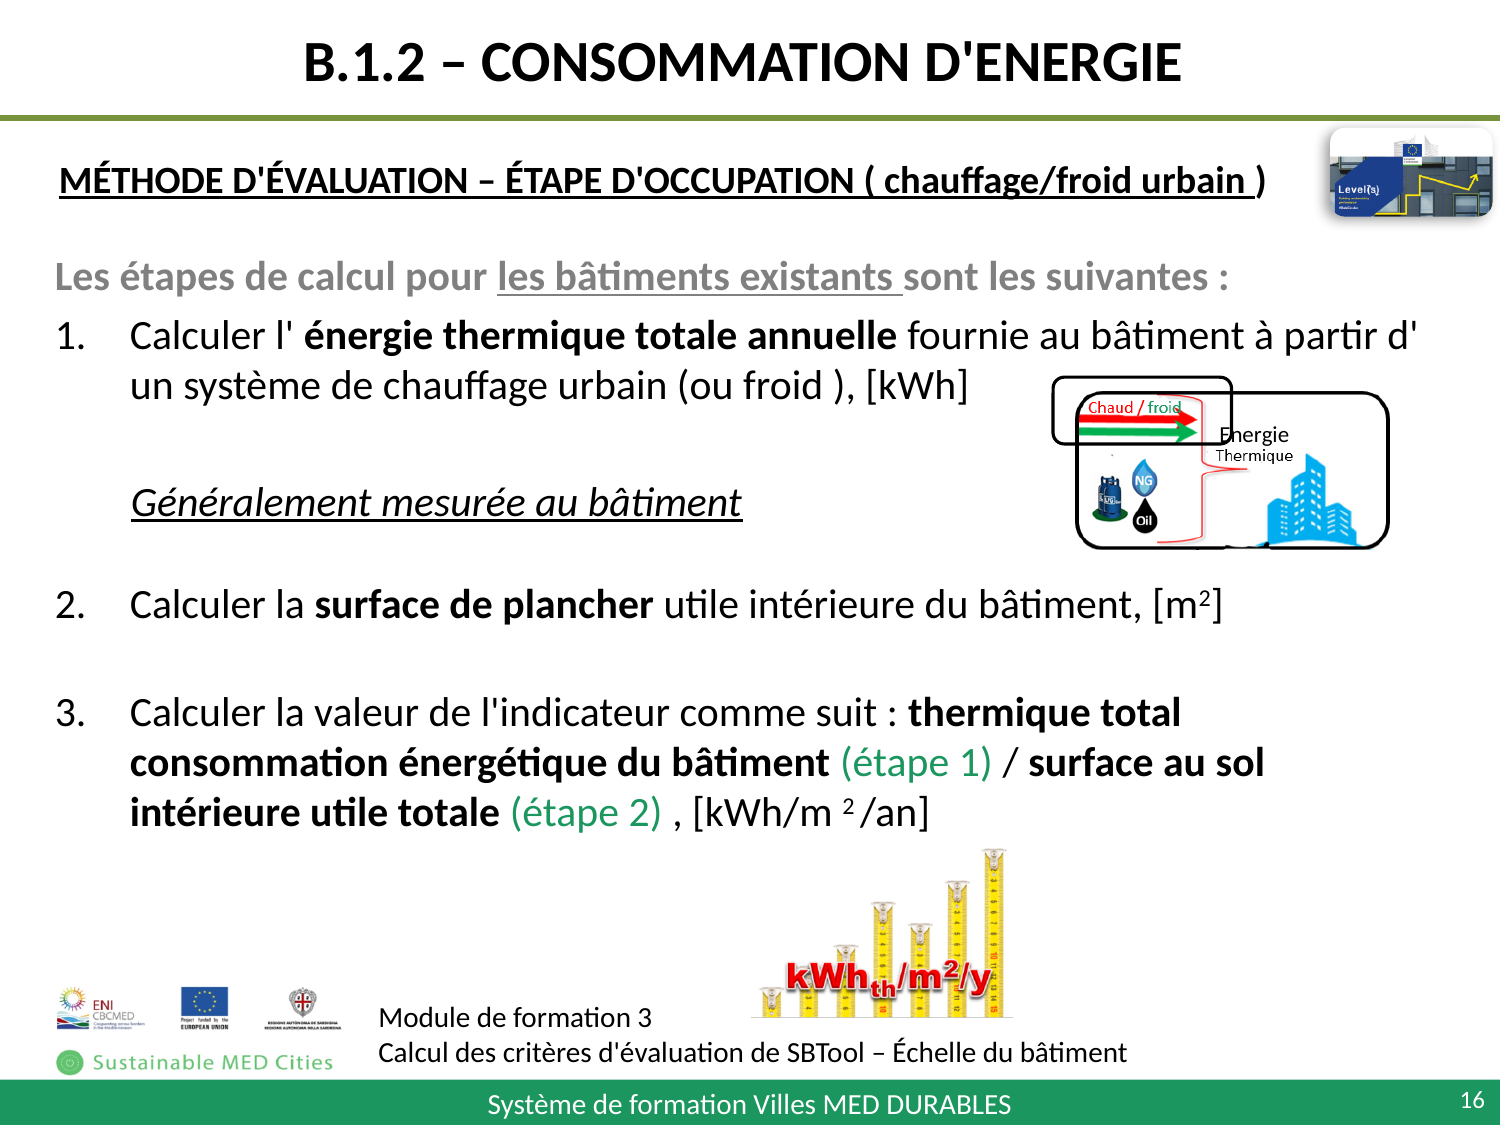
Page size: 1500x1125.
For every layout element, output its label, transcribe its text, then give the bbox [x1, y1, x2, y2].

text_box Les étapes de calcul pour les bâtiments existants sont les suivantes : Calculer l' énergie thermique totale annuelle fournie au bâtiment à partir d' un système de chauffage urbain (ou froid ), [kWh] Généralement mesurée au bâtiment Calculer la surface de plancher utile intérieure du bâtiment, [m2] Calculer la valeur de l'indicateur comme suit : thermique total consommation énergétique du bâtiment (étape 1) / surface au sol intérieure utile totale (étape 2) , [kWh/m 2 /an] [39, 241, 1442, 816]
text_box MÉTHODE D'ÉVALUATION – ÉTAPE D'OCCUPATION ( chauffage/froid urbain ) [43, 147, 1463, 235]
picture [720, 843, 1056, 1026]
picture [1329, 127, 1493, 217]
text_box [1052, 376, 1425, 551]
title B.1.2 – CONSOMMATION D'ENERGIE [0, 0, 1500, 117]
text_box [0, 972, 1500, 1125]
